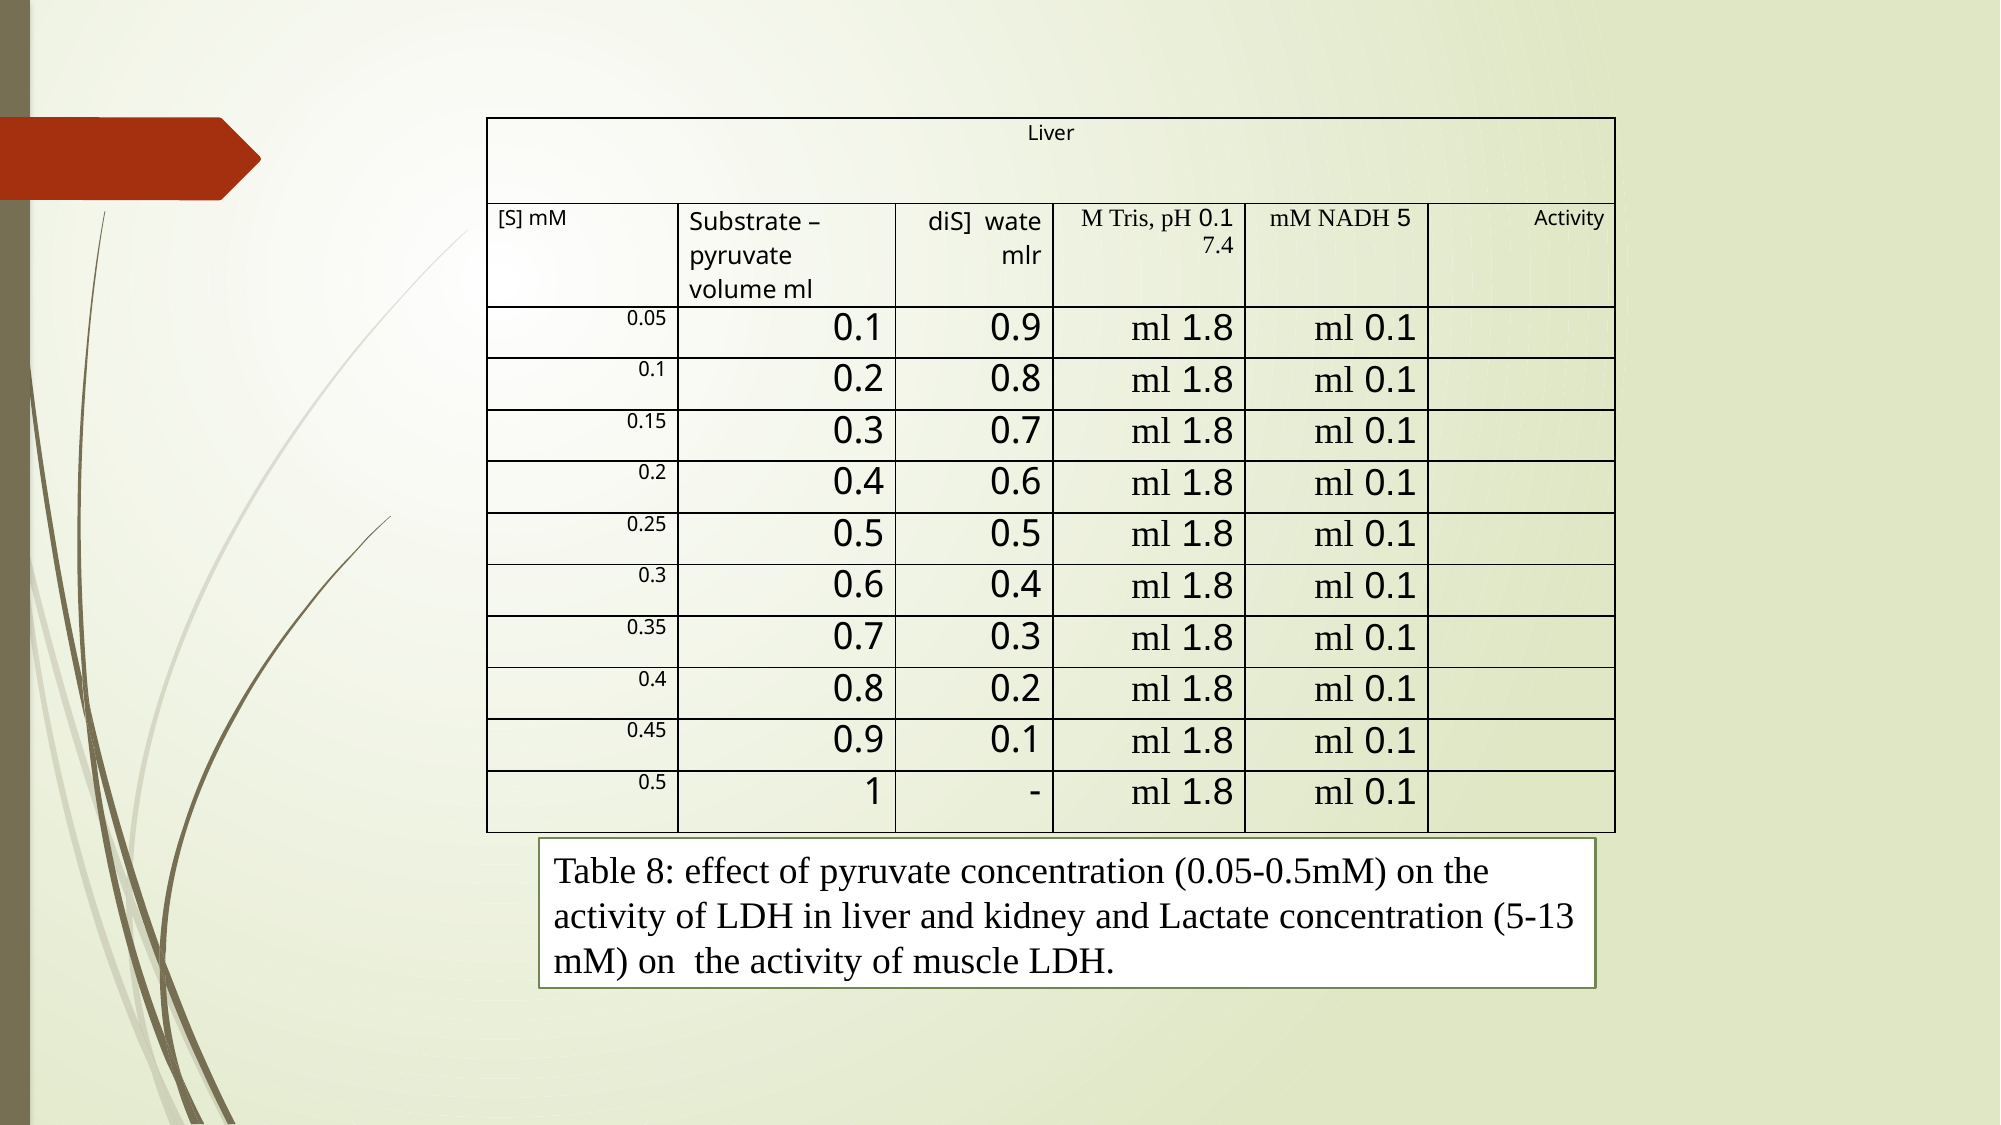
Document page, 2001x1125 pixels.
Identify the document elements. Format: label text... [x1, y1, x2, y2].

table_cell 0.15 [488, 411, 677, 460]
table_cell 0.1 [896, 720, 1052, 770]
table_cell 0.3 [488, 565, 677, 615]
table_cell 1.8 ml [1054, 720, 1244, 770]
table_cell 1.8 ml [1054, 462, 1244, 512]
table_header Liver [488, 119, 1614, 203]
table_cell Activity [1429, 204, 1614, 306]
table_cell 0.1 ml [1246, 720, 1427, 770]
table_cell 0.35 [488, 617, 677, 667]
table_cell [1429, 308, 1614, 357]
table_cell 1.8 ml [1054, 668, 1244, 718]
table_cell 1.8 ml [1054, 359, 1244, 409]
table_cell 1.8 ml [1054, 617, 1244, 667]
table_cell 0.1 ml [1246, 411, 1427, 460]
table_cell 0.4 [679, 462, 895, 512]
table_cell 0.7 [896, 411, 1052, 460]
table_cell 0.05 [488, 308, 677, 357]
table_cell 0.1 ml [1246, 617, 1427, 667]
table_cell 0.6 [896, 462, 1052, 512]
table_cell 0.3 [679, 411, 895, 460]
table_cell diS] wate mlr [896, 204, 1052, 306]
table_cell [1429, 411, 1614, 460]
table_cell 0.8 [679, 668, 895, 718]
table_cell [1429, 514, 1614, 564]
table_cell [1429, 565, 1614, 615]
table_cell 0.4 [488, 668, 677, 718]
table_cell [1429, 617, 1614, 667]
table_cell 0.45 [488, 720, 677, 770]
table_cell [1429, 668, 1614, 718]
table_cell 0.2 [488, 462, 677, 512]
table_cell 0.4 [896, 565, 1052, 615]
table_cell 1.8 ml [1054, 308, 1244, 357]
table_cell 1.8 ml [1054, 772, 1244, 832]
table_cell 0.2 [896, 668, 1052, 718]
table_cell Substrate – pyruvate volume ml [679, 204, 895, 306]
table_cell 0.8 [896, 359, 1052, 409]
table_cell 0.1 ml [1246, 462, 1427, 512]
table_cell 1.8 ml [1054, 565, 1244, 615]
table_cell 5 mM NADH [1246, 204, 1427, 306]
table_cell 0.1 [679, 308, 895, 357]
table_cell 0.1 M Tris, pH 7.4 [1054, 204, 1244, 306]
table_cell 0.5 [488, 772, 677, 832]
table_cell 0.1 ml [1246, 668, 1427, 718]
table_cell [S] mM [488, 204, 677, 306]
table_cell [1429, 462, 1614, 512]
table_cell 0.1 ml [1246, 565, 1427, 615]
table_cell [1429, 720, 1614, 770]
table_cell 0.7 [679, 617, 895, 667]
table_cell [1429, 359, 1614, 409]
table_cell 0.2 [679, 359, 895, 409]
table_cell 1.8 ml [1054, 411, 1244, 460]
table_cell - [896, 772, 1052, 832]
table_cell 0.5 [896, 514, 1052, 564]
table_cell 0.1 [488, 359, 677, 409]
table_cell 0.5 [679, 514, 895, 564]
table_cell 0.9 [679, 720, 895, 770]
table_cell 1 [679, 772, 895, 832]
table_cell 0.6 [679, 565, 895, 615]
table_cell [1429, 772, 1614, 832]
table_cell 0.1 ml [1246, 514, 1427, 564]
table_cell 0.25 [488, 514, 677, 564]
table_cell 0.3 [896, 617, 1052, 667]
text_box Table 8: effect of pyruvate concentration (0.05-0.5mM) on the activity of LDH in liver and kidney and Lactate concentration (5-13 mM) on the activity of muscle LDH. [538, 837, 1597, 989]
table_cell 0.9 [896, 308, 1052, 357]
table_cell 1.8 ml [1054, 514, 1244, 564]
table_cell 0.1 ml [1246, 359, 1427, 409]
table_cell 0.1 ml [1246, 772, 1427, 832]
table_cell 0.1 ml [1246, 308, 1427, 357]
